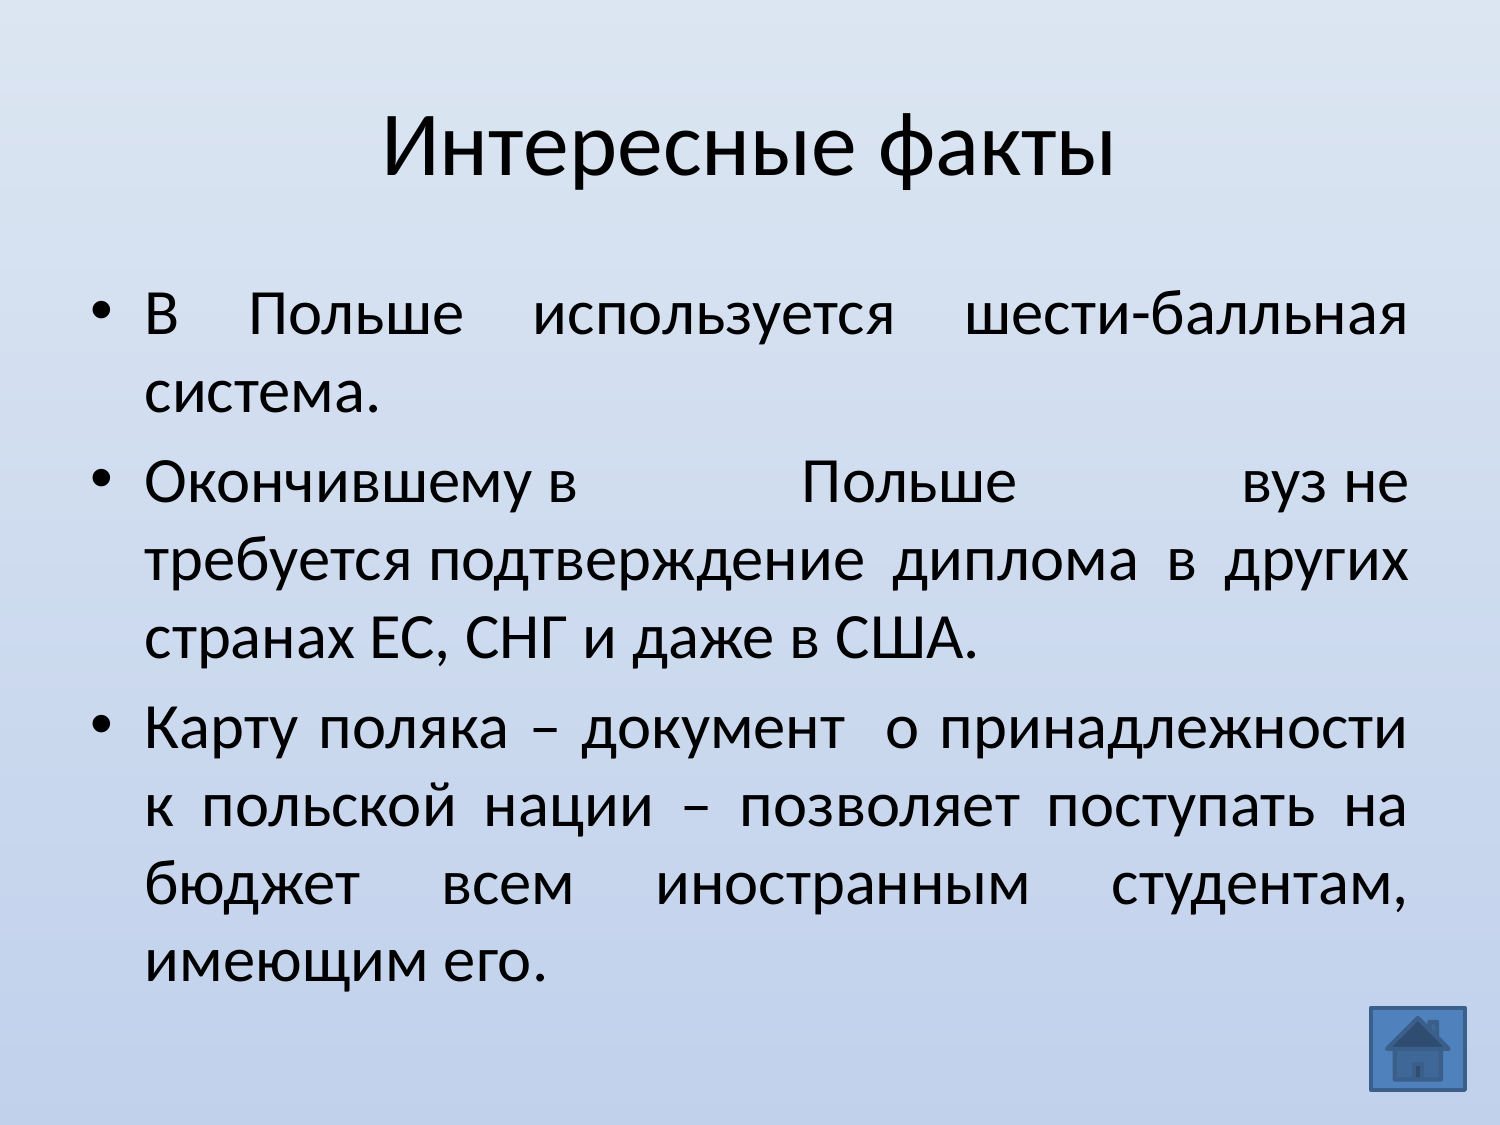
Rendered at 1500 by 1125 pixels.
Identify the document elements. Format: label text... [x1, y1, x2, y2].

list В Польше используется шести-балльная система. Окончившему в Польше вуз не требуется подтверждение диплома в других странах ЕС, СНГ и даже в США. Карту поляка – документ о принадлежности к польской нации – позволяет поступать на бюджет всем иностранным студентам, имеющим его. [74, 262, 1426, 1006]
title Интересные факты [74, 44, 1426, 233]
text_box [1369, 1006, 1467, 1092]
